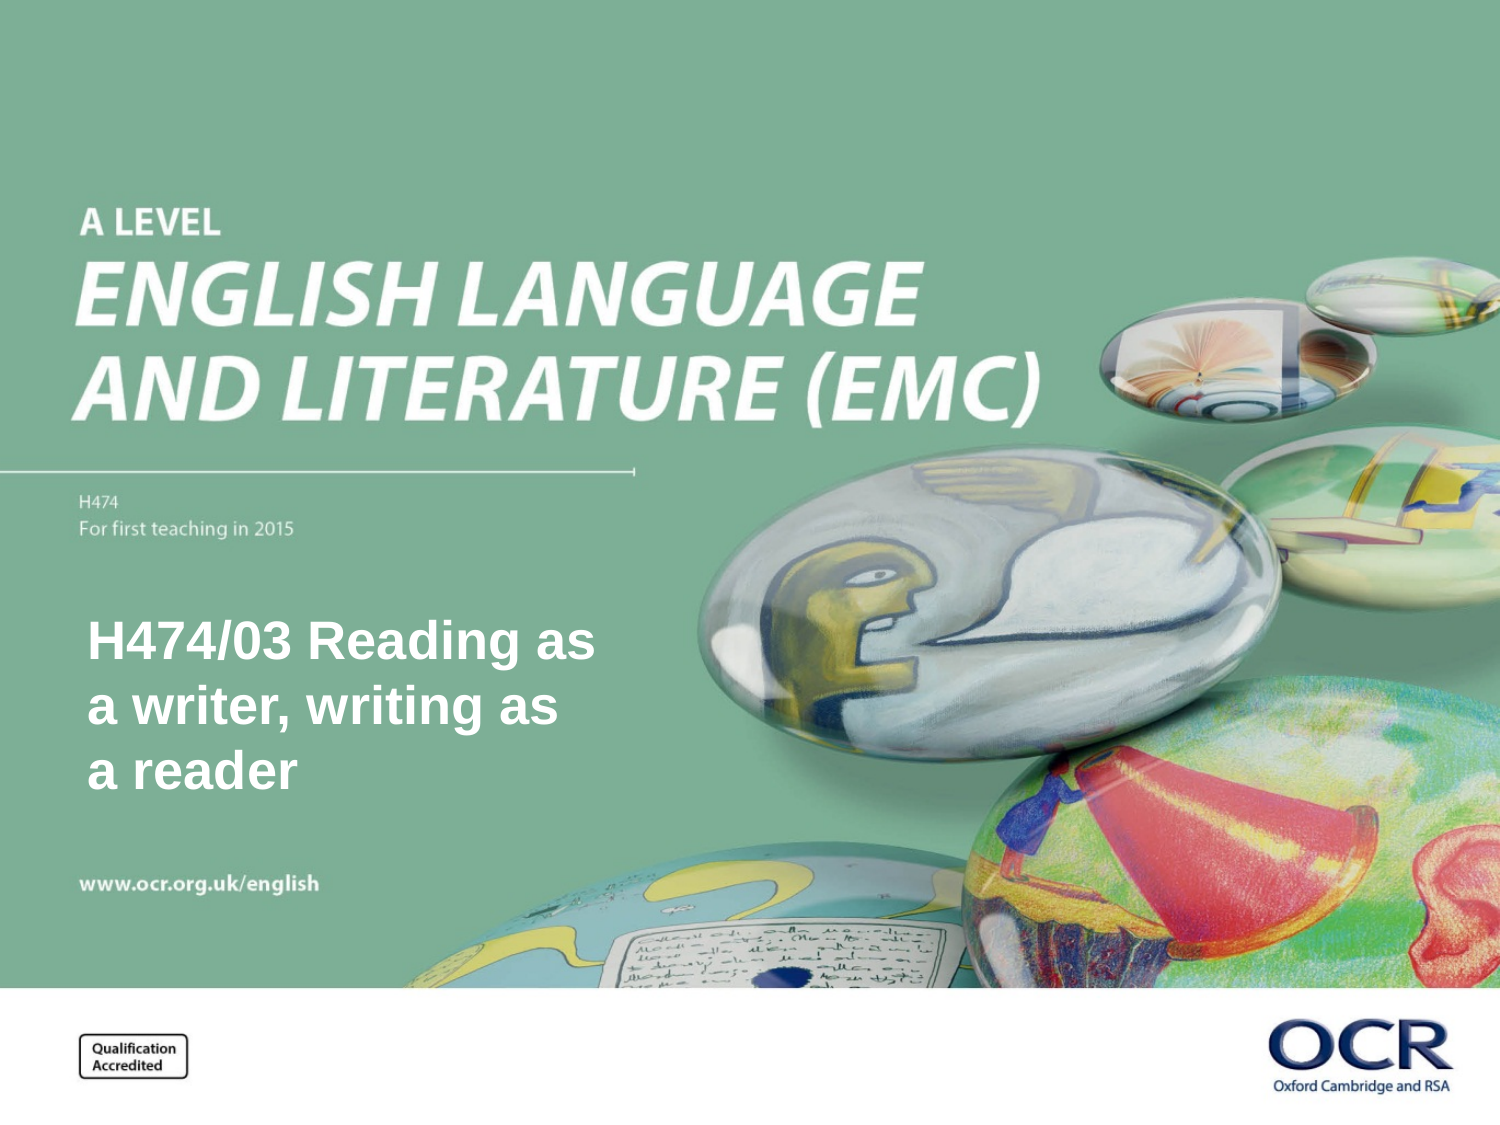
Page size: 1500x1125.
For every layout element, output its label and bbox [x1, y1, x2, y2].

list [0, 0, 1500, 1125]
